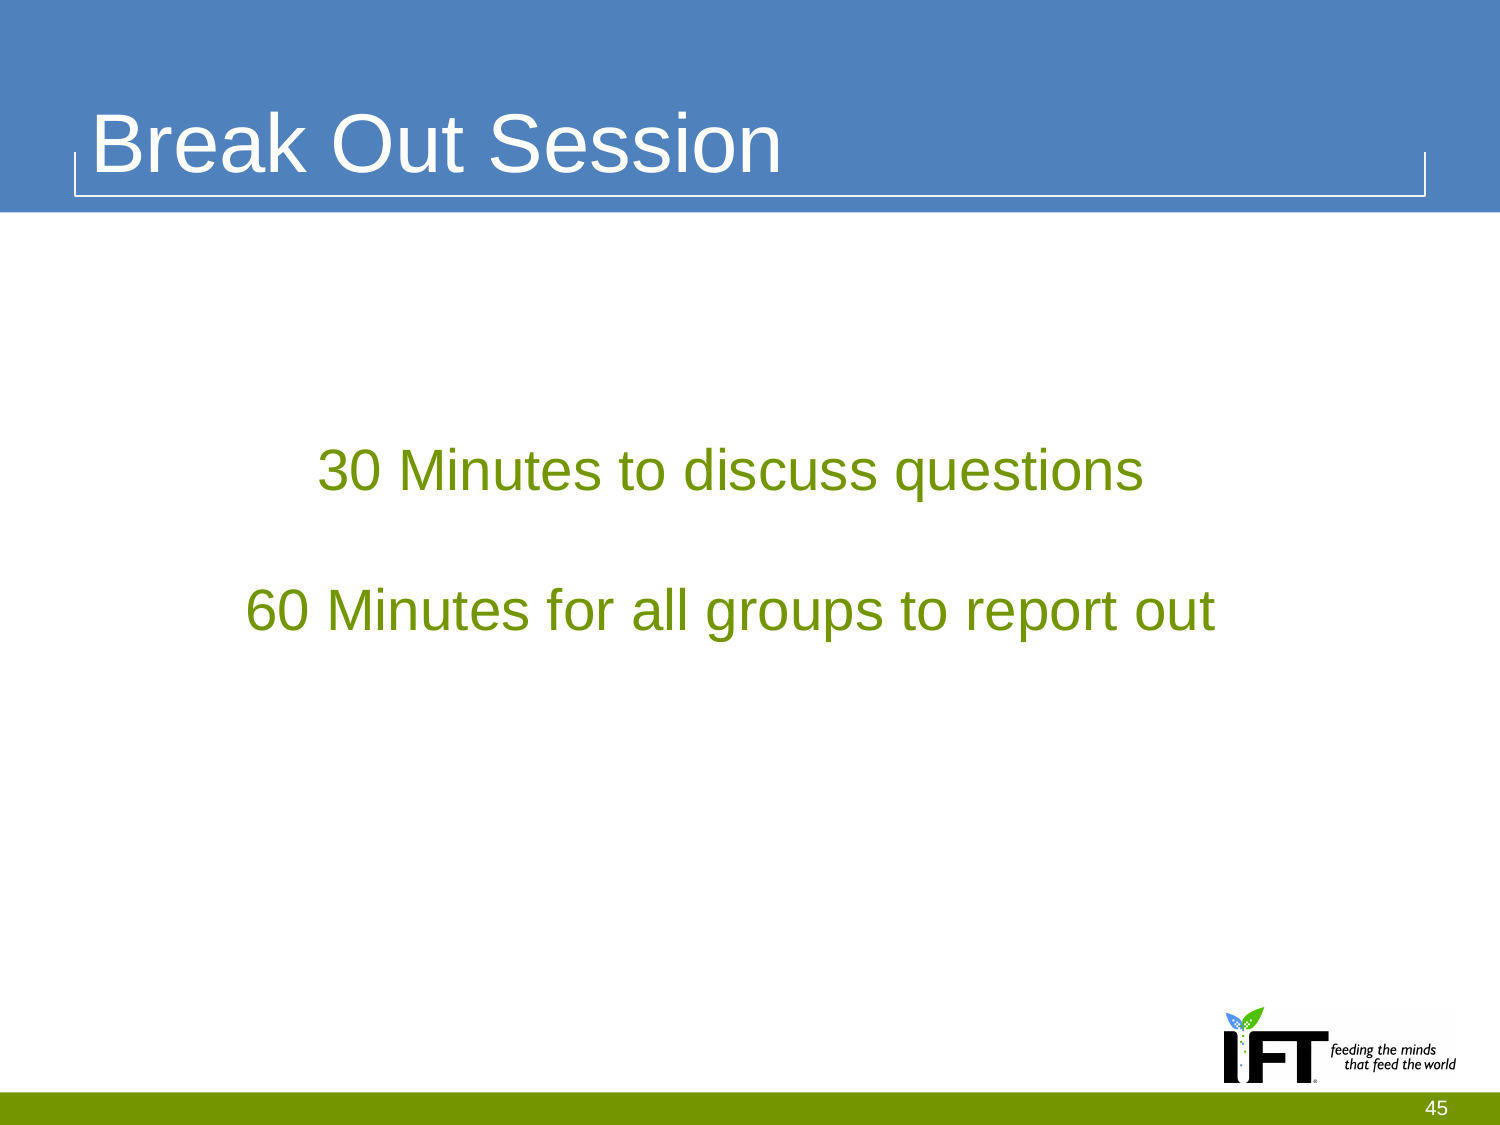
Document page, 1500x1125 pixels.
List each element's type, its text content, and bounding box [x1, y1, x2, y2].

title Break Out Session [74, 44, 1426, 233]
text_box 30 Minutes to discuss questions 60 Minutes for all groups to report out [225, 425, 1238, 650]
picture [1224, 1007, 1456, 1083]
